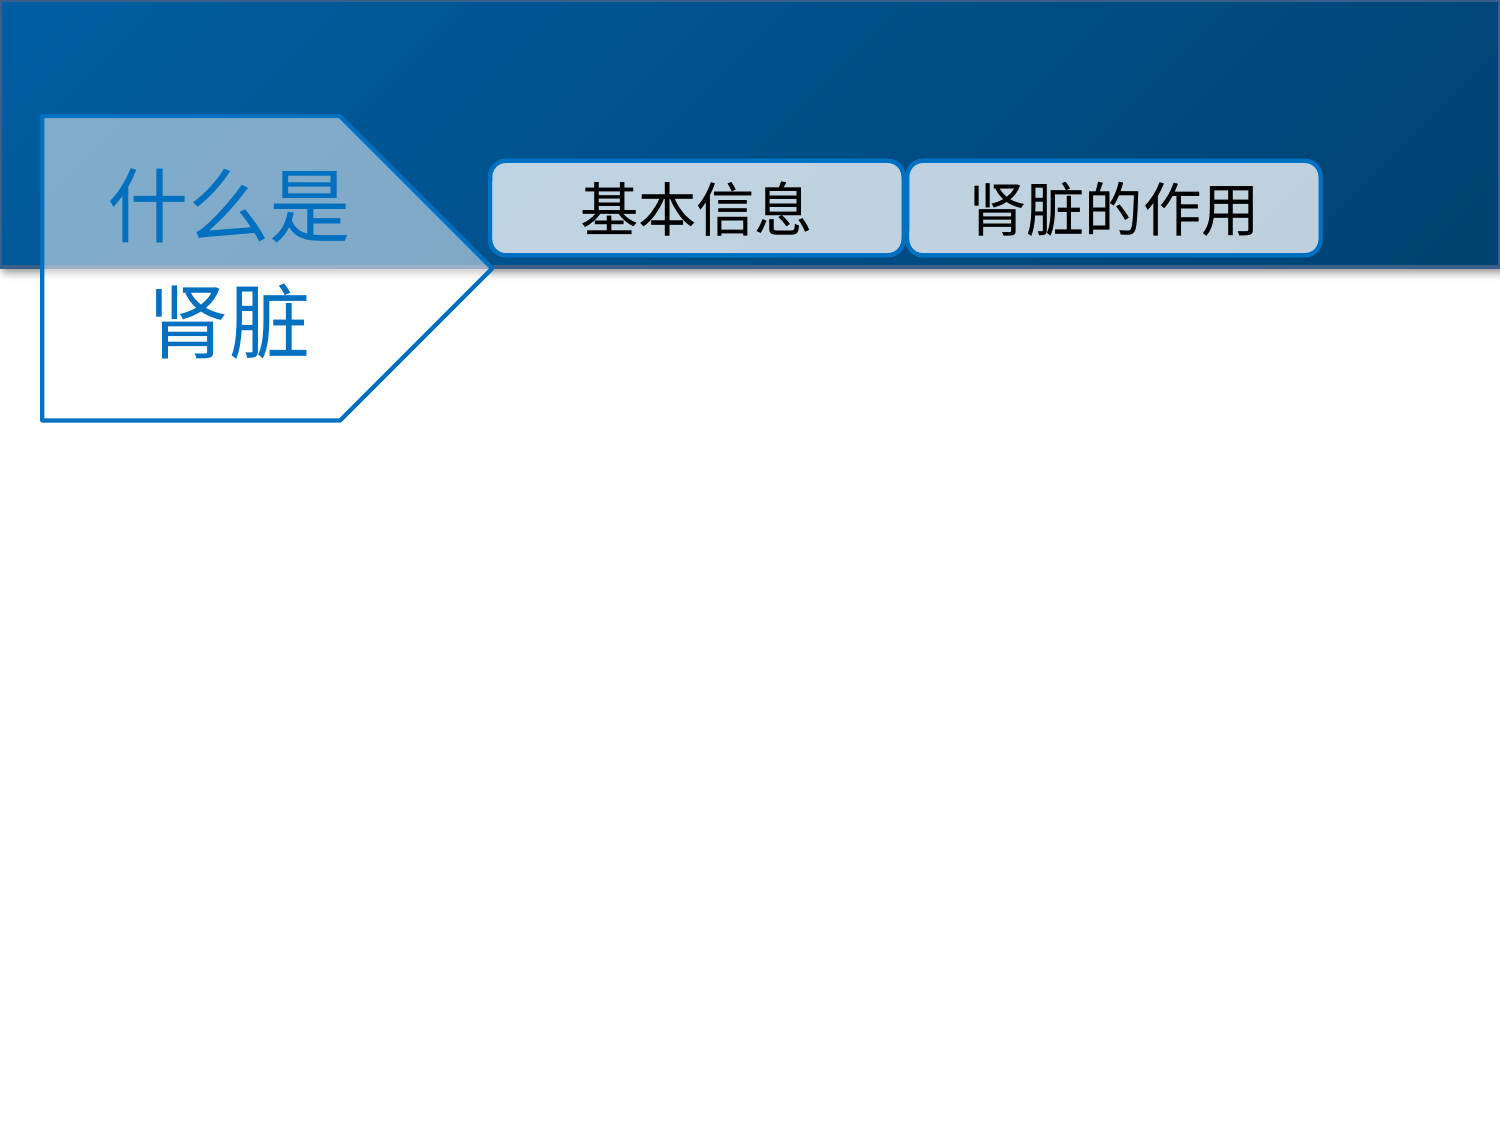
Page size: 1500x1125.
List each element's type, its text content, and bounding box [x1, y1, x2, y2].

text_box 什么是 肾脏 [40, 114, 495, 423]
text_box 基本信息 [488, 158, 905, 258]
text_box 肾脏的作用 [905, 158, 1323, 258]
text_box [0, 0, 1500, 269]
